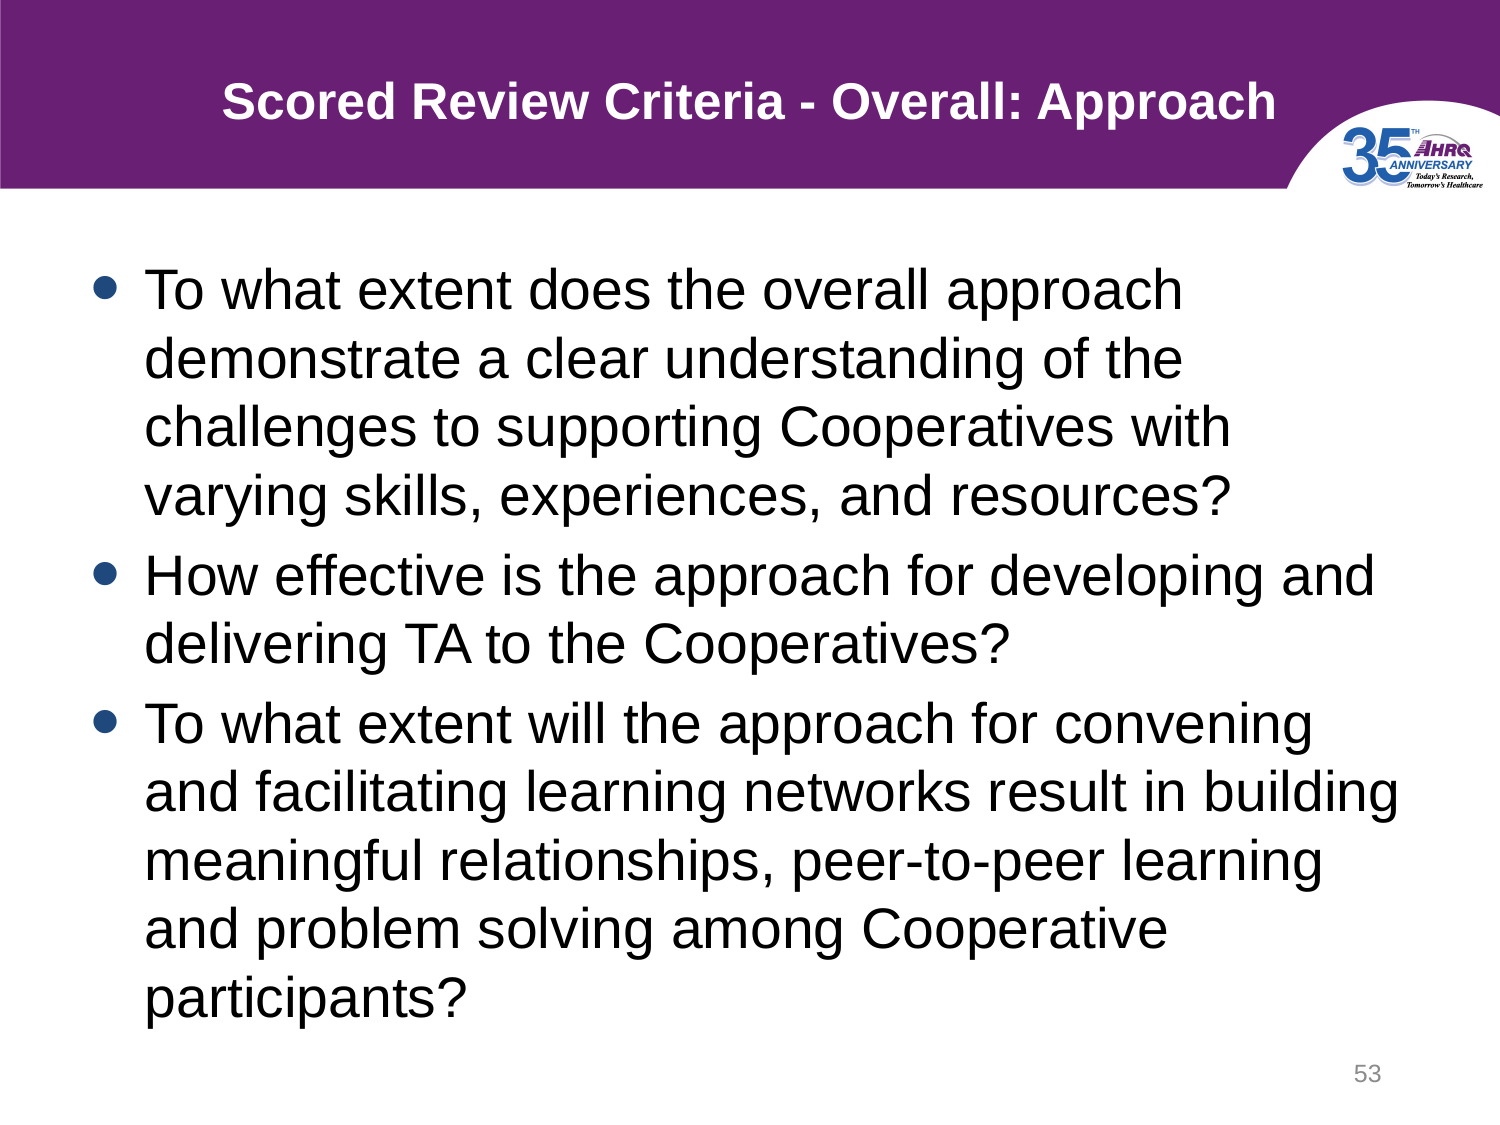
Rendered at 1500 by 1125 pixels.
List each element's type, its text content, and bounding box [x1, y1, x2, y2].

list To what extent does the overall approach demonstrate a clear understanding of the challenges to supporting Cooperatives with varying skills, experiences, and resources? How effective is the approach for developing and delivering TA to the Cooperatives? To what extent will the approach for convening and facilitating learning networks result in building meaningful relationships, peer-to-peer learning and problem solving among Cooperative participants? [75, 245, 1425, 1043]
slide_number 53 [1059, 1042, 1397, 1103]
picture [0, 0, 1500, 1125]
title Scored Review Criteria - Overall: Approach [206, 48, 1294, 150]
